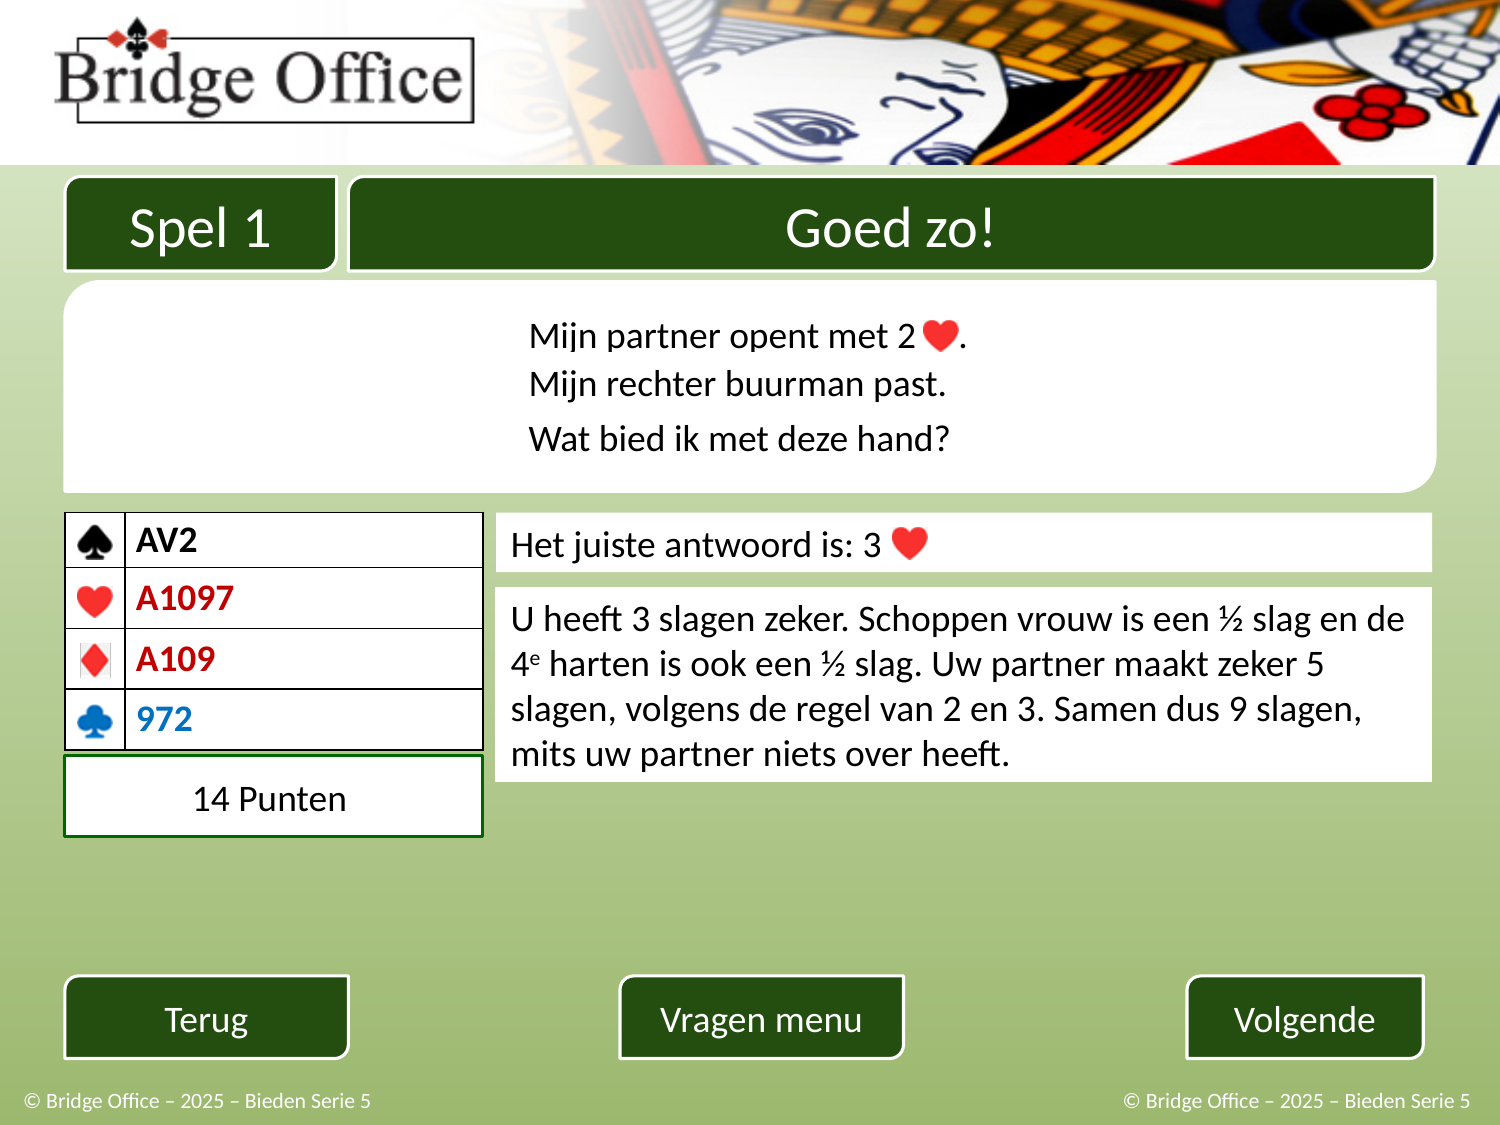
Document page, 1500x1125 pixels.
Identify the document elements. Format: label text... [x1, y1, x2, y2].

picture [922, 319, 959, 352]
table_header [66, 513, 124, 567]
text_box © Bridge Office – 2025 – Bieden Serie 5 [8, 1079, 393, 1121]
text_box © Bridge Office – 2025 – Bieden Serie 5 [1107, 1079, 1500, 1121]
text_box Mijn partner opent met 2 . [513, 303, 1022, 364]
table_cell [66, 690, 124, 749]
text_box Het juiste antwoord is: 3 [496, 512, 1433, 573]
text_box Goed zo! [346, 179, 1437, 273]
picture [892, 527, 928, 560]
table_cell 972 [126, 690, 482, 749]
table_cell [66, 568, 124, 628]
table_cell A109 [126, 629, 482, 688]
text_box Wat bied ik met deze hand? [513, 406, 987, 467]
picture [77, 585, 114, 618]
picture [77, 524, 114, 561]
table_header AV2 [126, 513, 482, 567]
picture [0, 0, 1500, 166]
table_cell [66, 629, 124, 688]
picture [77, 643, 114, 679]
picture [77, 703, 114, 740]
text_box Spel 1 [63, 179, 339, 273]
text_box Volgende [1185, 974, 1425, 1061]
table_cell A1097 [126, 568, 482, 628]
text_box 14 Punten [63, 754, 484, 838]
text_box U heeft 3 slagen zeker. Schoppen vrouw is een ½ slag en de 4e harten is ook een ½ slag. Uw partner maakt zeker 5 slagen, volgens de regel van 2 en 3. Samen dus 9 slagen, mits uw partner niets over heeft. [495, 587, 1432, 782]
text_box Vragen menu [618, 974, 906, 1061]
text_box Mijn rechter buurman past. [513, 352, 987, 406]
text_box Terug [63, 974, 350, 1061]
text_box [63, 280, 1437, 493]
